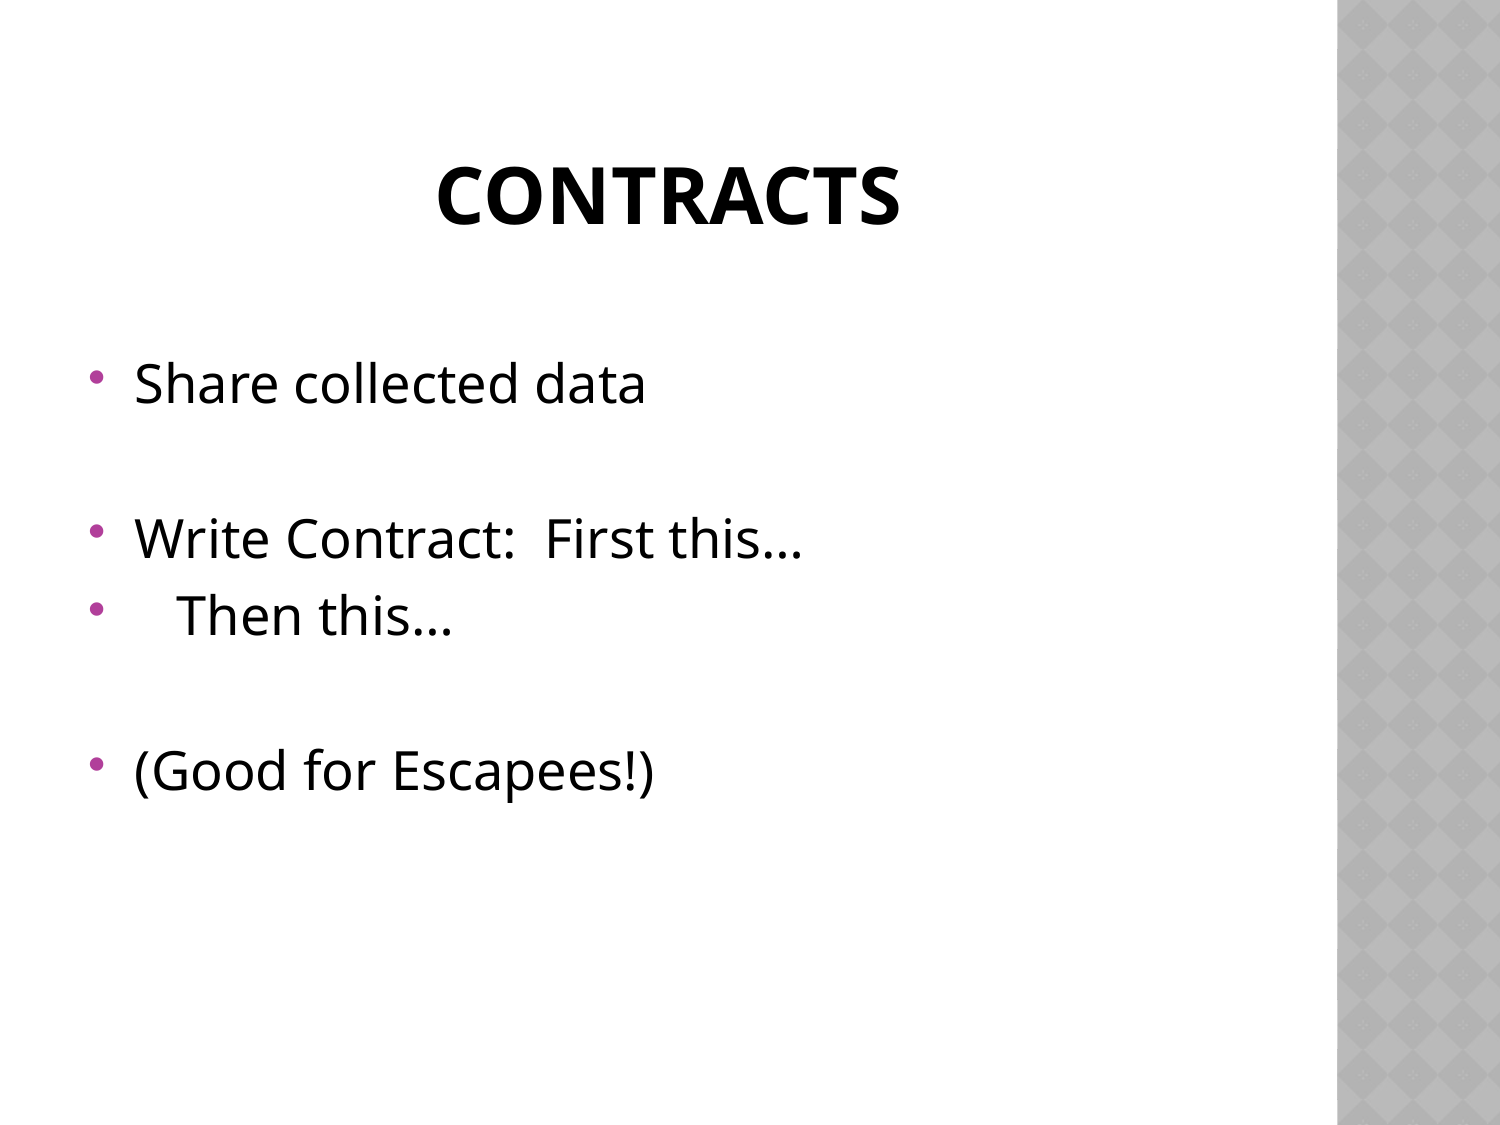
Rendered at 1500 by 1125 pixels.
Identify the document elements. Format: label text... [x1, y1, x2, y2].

title CONTRACTS [75, 52, 1263, 240]
list Share collected data Write Contract: First this… Then this… (Good for Escapees!) [74, 263, 1263, 1060]
